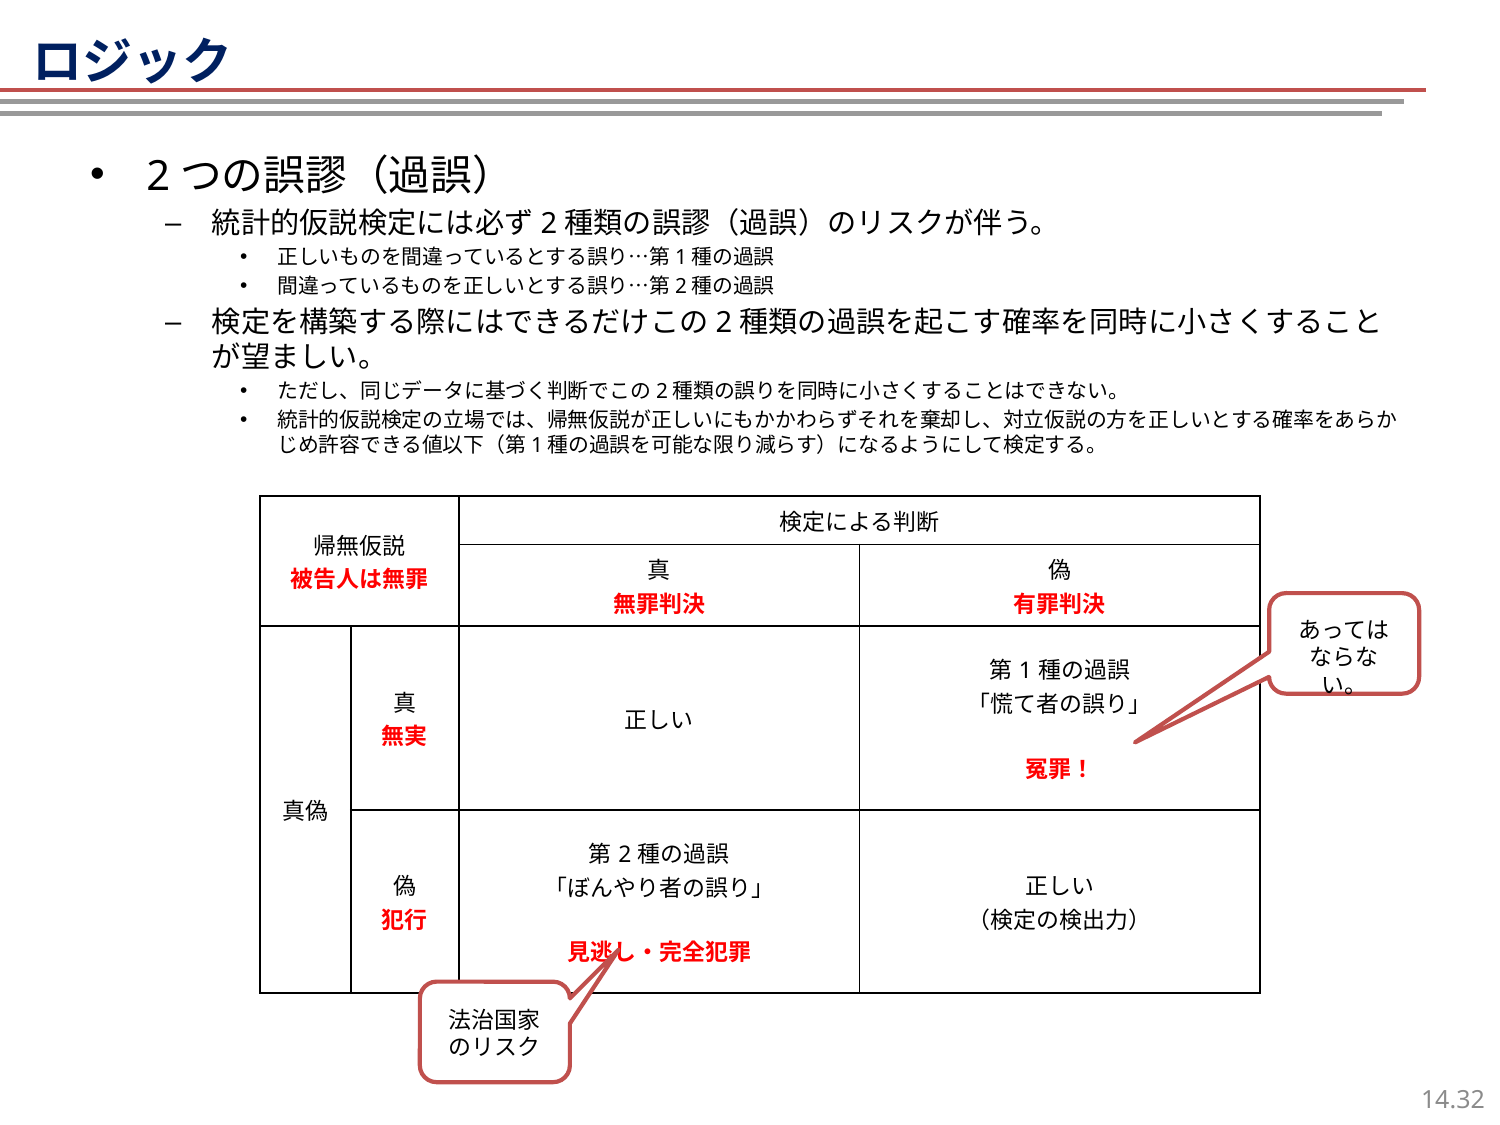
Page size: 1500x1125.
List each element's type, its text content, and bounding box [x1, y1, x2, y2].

table_header 検定による判断 [460, 497, 1259, 544]
text_box [417, 948, 621, 1085]
table_cell 正しい [460, 627, 859, 809]
table_cell 第1種の過誤 「慌て者の誤り」 冤罪！ [860, 627, 1259, 809]
text_box ロジック [17, 21, 1459, 151]
text_box 法治国家のリスク [433, 998, 557, 1068]
table_cell 第2種の過誤 「ぼんやり者の誤り」 見逃し・完全犯罪 [460, 811, 859, 992]
list 2つの誤謬（過誤） 統計的仮説検定には必ず2種類の誤謬（過誤）のリスクが伴う。 正しいものを間違っているとする誤り…第1種の過誤 間違っているものを正しいとする誤り…第2種の過誤 検定を構築する際にはできるだけこの2種類の過誤を起こす確率を同時に小さくすることが望ましい。 ただし、同じデータに基づく判断でこの2種類の誤りを同時に小さくすることはできない。 統計的仮説検定の立場では、帰無仮説が正しいにもかかわらずそれを棄却し、対立仮説の方を正しいとする確率をあらかじめ許容できる値以下（第1種の過誤を可能な限り減らす）になるようにして検定する。 [75, 151, 1425, 884]
table_cell 偽 犯行 [352, 811, 458, 992]
table_cell 正しい （検定の検出力） [860, 811, 1259, 992]
table_cell 真 無実 [352, 627, 458, 809]
table_header 帰無仮説 被告人は無罪 [261, 497, 458, 625]
slide_number 31 [1381, 1065, 1500, 1125]
text_box あってはならない。 [1282, 608, 1406, 706]
table_cell 真偽 [261, 627, 350, 992]
text_box [1133, 590, 1422, 745]
table_cell 真 無罪判決 [460, 545, 859, 625]
table_cell 偽 有罪判決 [860, 545, 1259, 625]
